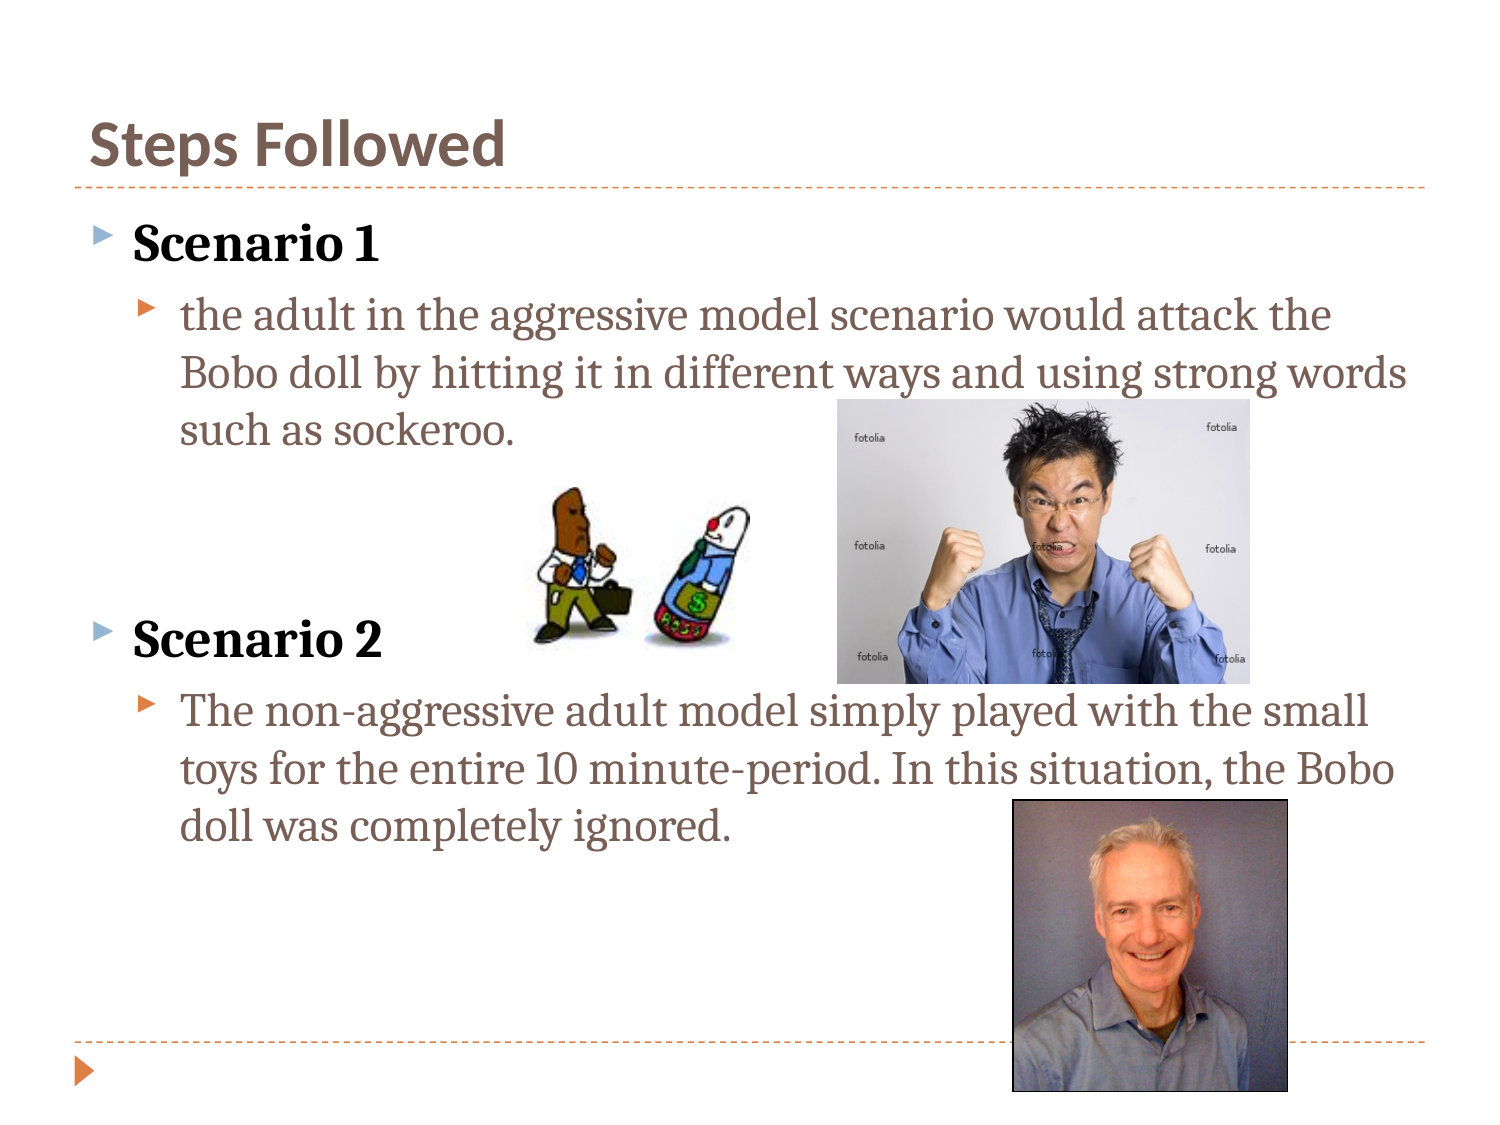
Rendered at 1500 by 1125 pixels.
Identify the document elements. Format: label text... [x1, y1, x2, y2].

title Steps Followed [75, 24, 1425, 188]
list Scenario 1 the adult in the aggressive model scenario would attack the Bobo doll by hitting it in different ways and using strong words such as sockeroo. Scenario 2 The non-aggressive adult model simply played with the small toys for the entire 10 minute-period. In this situation, the Bobo doll was completely ignored. [75, 200, 1425, 1010]
picture [524, 487, 751, 651]
picture [837, 399, 1251, 684]
picture [1012, 799, 1288, 1092]
